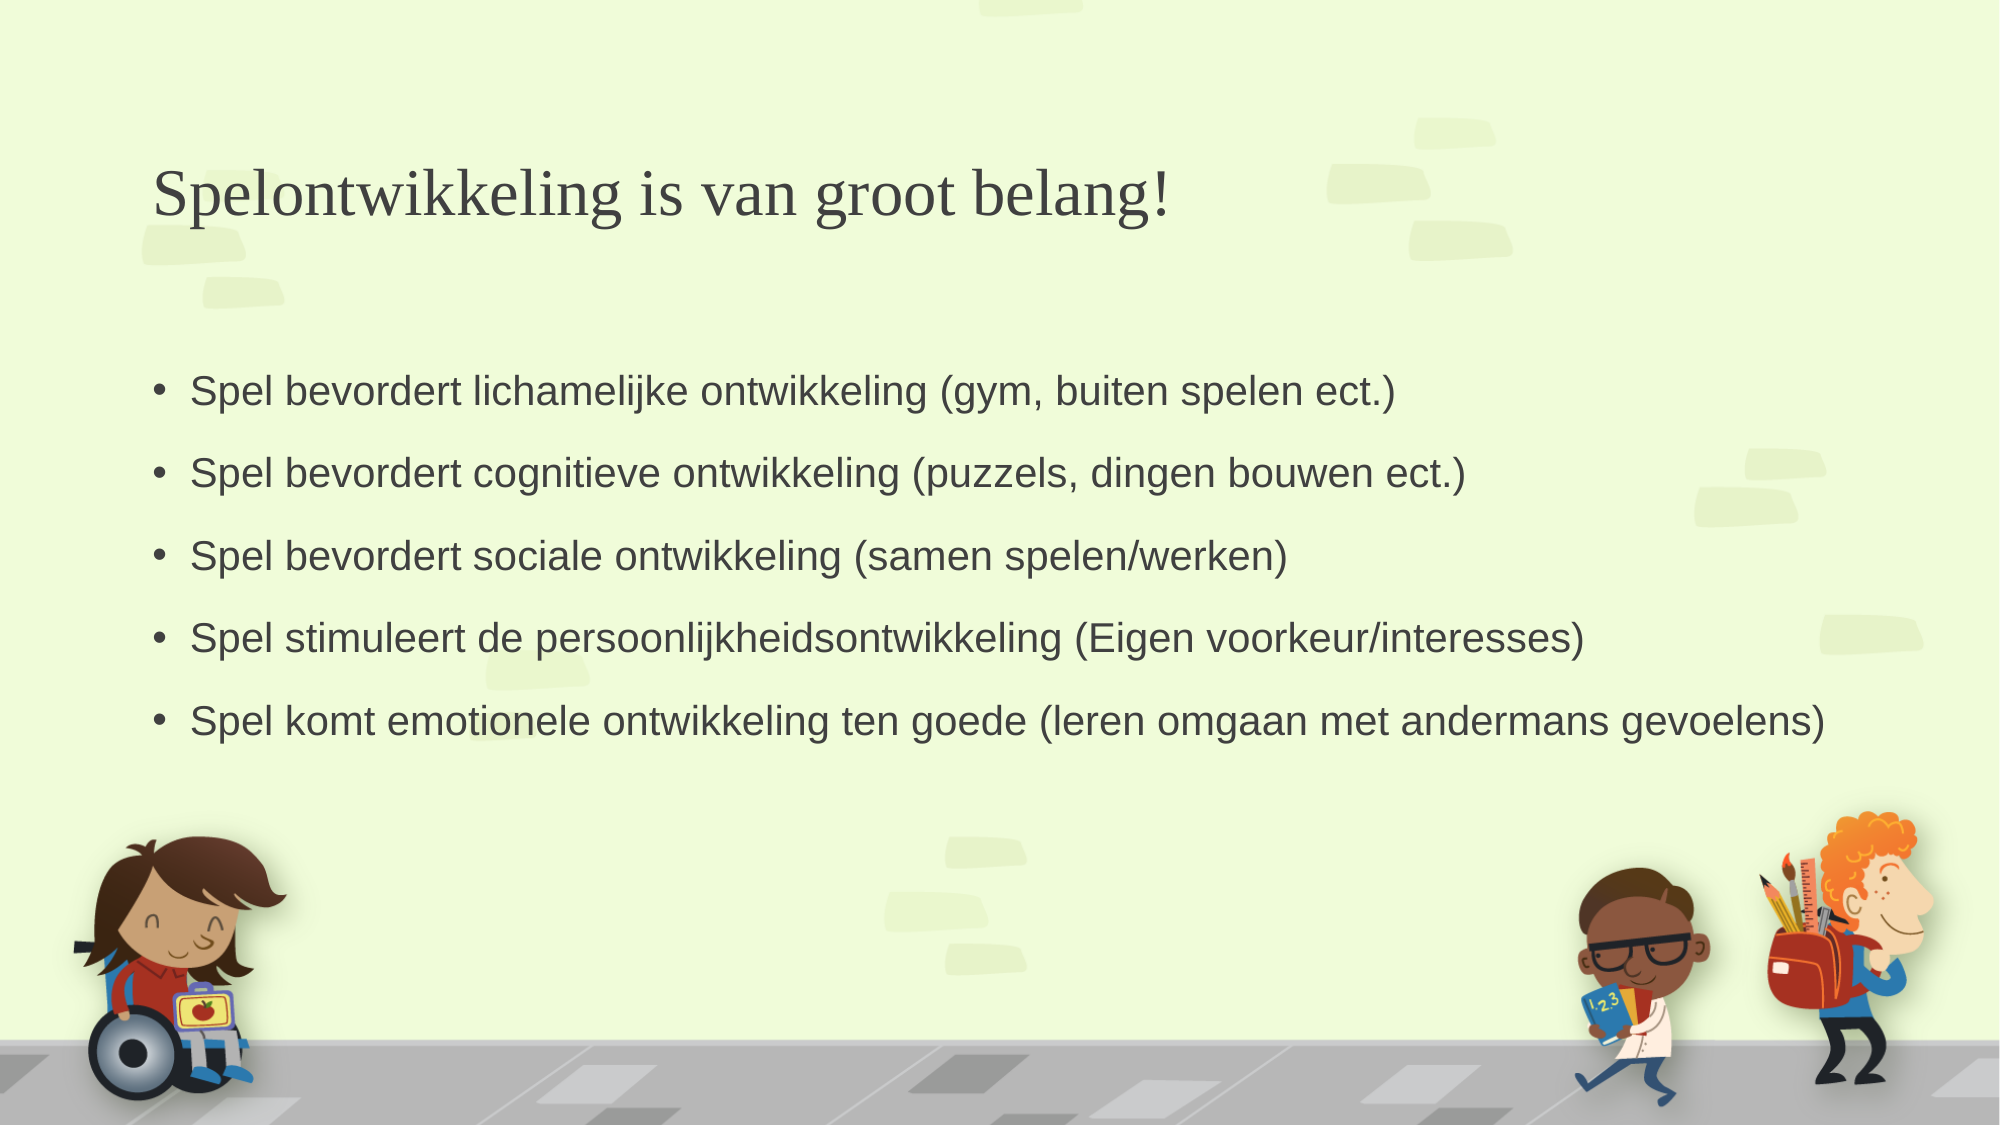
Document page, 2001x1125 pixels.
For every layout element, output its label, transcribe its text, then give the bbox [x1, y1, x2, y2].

picture [0, 0, 2000, 1125]
title Spelontwikkeling is van groot belang! [137, 59, 1750, 238]
list Spel bevordert lichamelijke ontwikkeling (gym, buiten spelen ect.) Spel bevordert cognitieve ontwikkeling (puzzels, dingen bouwen ect.) Spel bevordert sociale ontwikkeling (samen spelen/werken) Spel stimuleert de persoonlijkheidsontwikkeling (Eigen voorkeur/interesses) Spel komt emotionele ontwikkeling ten goede (leren omgaan met andermans gevoelens) [137, 361, 1851, 932]
